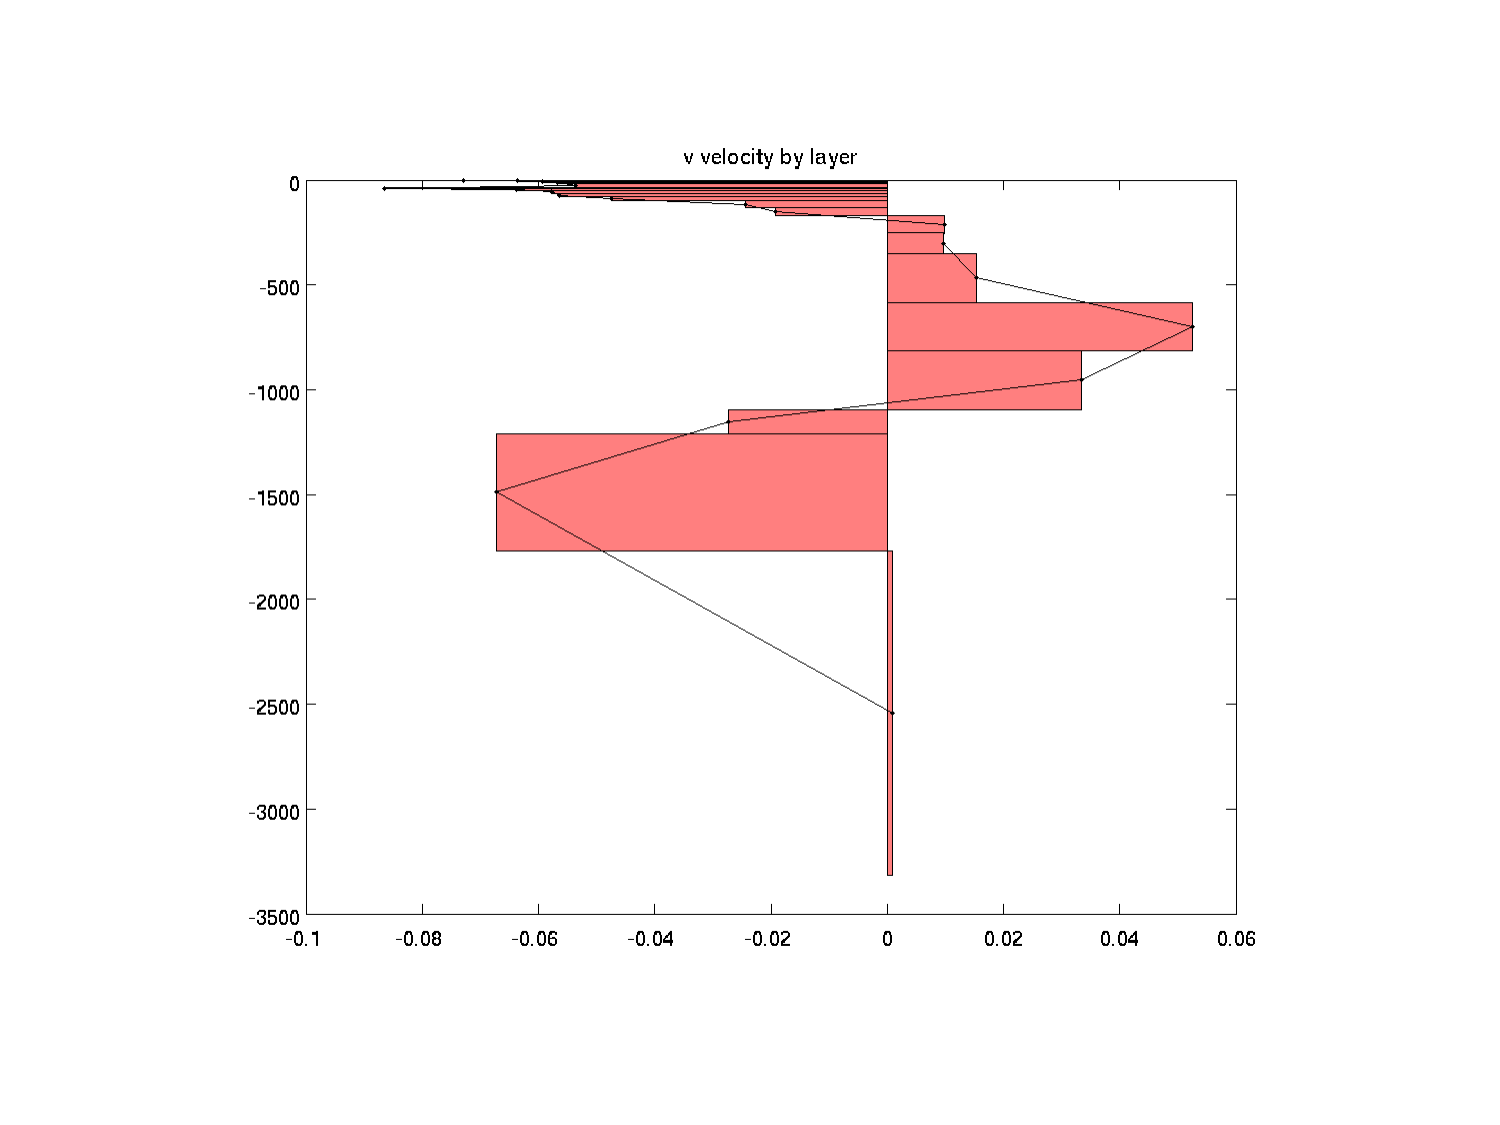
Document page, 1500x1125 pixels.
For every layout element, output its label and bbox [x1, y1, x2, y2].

picture [149, 112, 1350, 1013]
